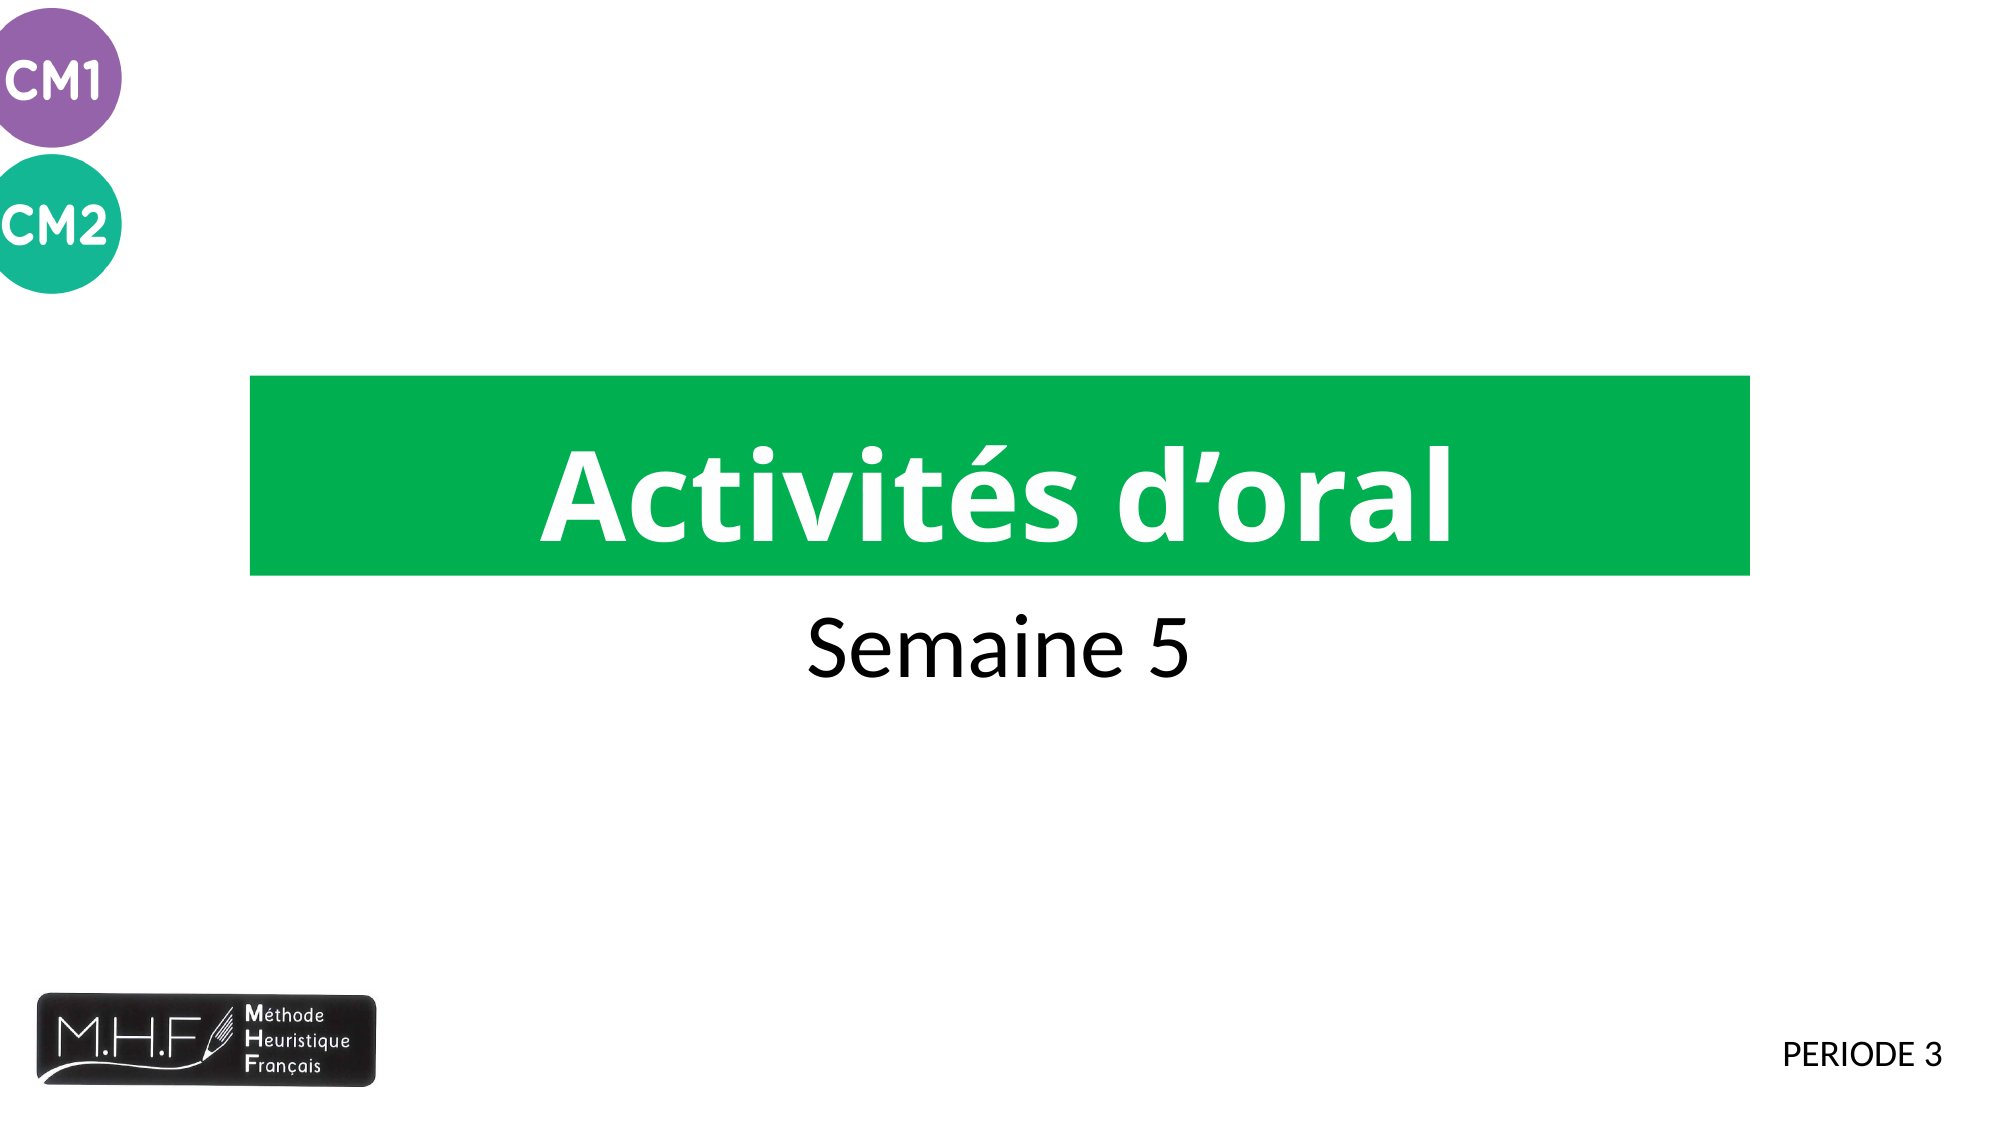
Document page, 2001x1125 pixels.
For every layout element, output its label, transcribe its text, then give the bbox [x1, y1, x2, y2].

picture [0, 0, 134, 298]
title Activités d’oral [249, 375, 1750, 576]
picture [33, 990, 379, 1089]
text_box PERIODE 3 [1362, 1021, 1967, 1082]
subtitle Semaine 5 [249, 590, 1750, 863]
